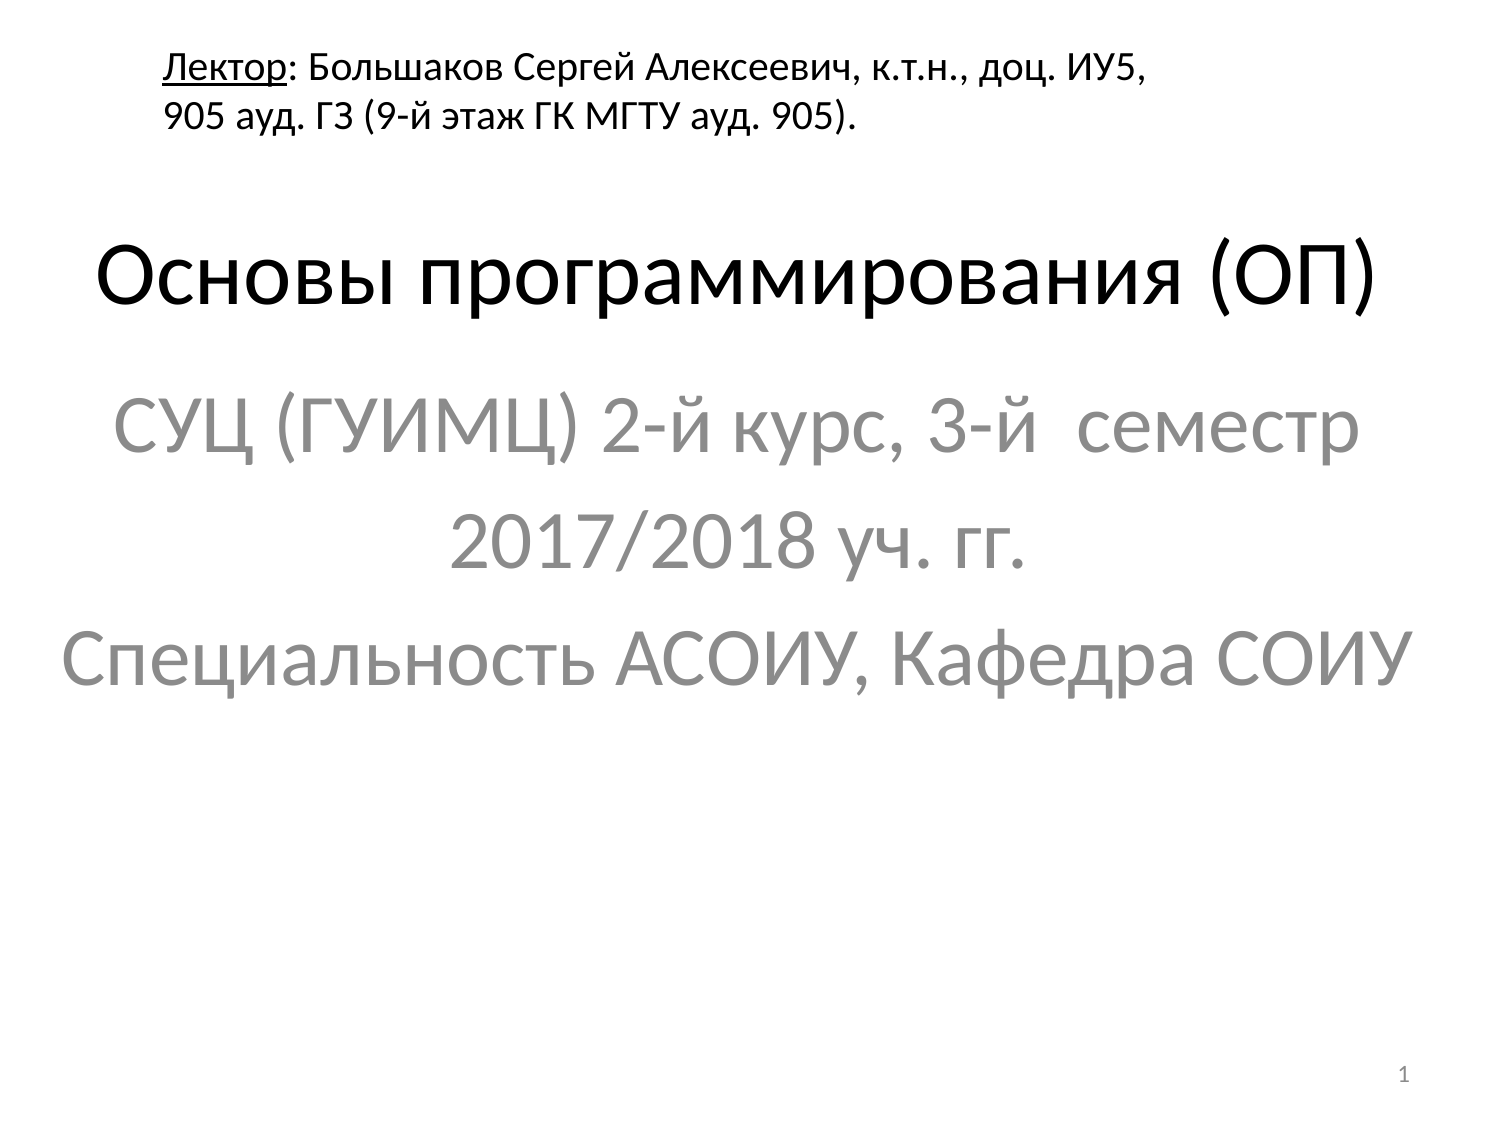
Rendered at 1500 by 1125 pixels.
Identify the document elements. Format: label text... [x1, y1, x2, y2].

text_box СУЦ (ГУИМЦ) 2-й курс, 3-й семестр 2017/2018 уч. гг. Специальность АСОИУ, Кафедра СОИУ [23, 361, 1453, 835]
text_box Лектор: Большаков Сергей Алексеевич, к.т.н., доц. ИУ5, 905 ауд. ГЗ (9-й этаж ГК МГТУ ауд. 905). [147, 30, 1329, 146]
slide_number 1 [1074, 1042, 1425, 1103]
title Основы программирования (ОП) [47, 147, 1430, 361]
